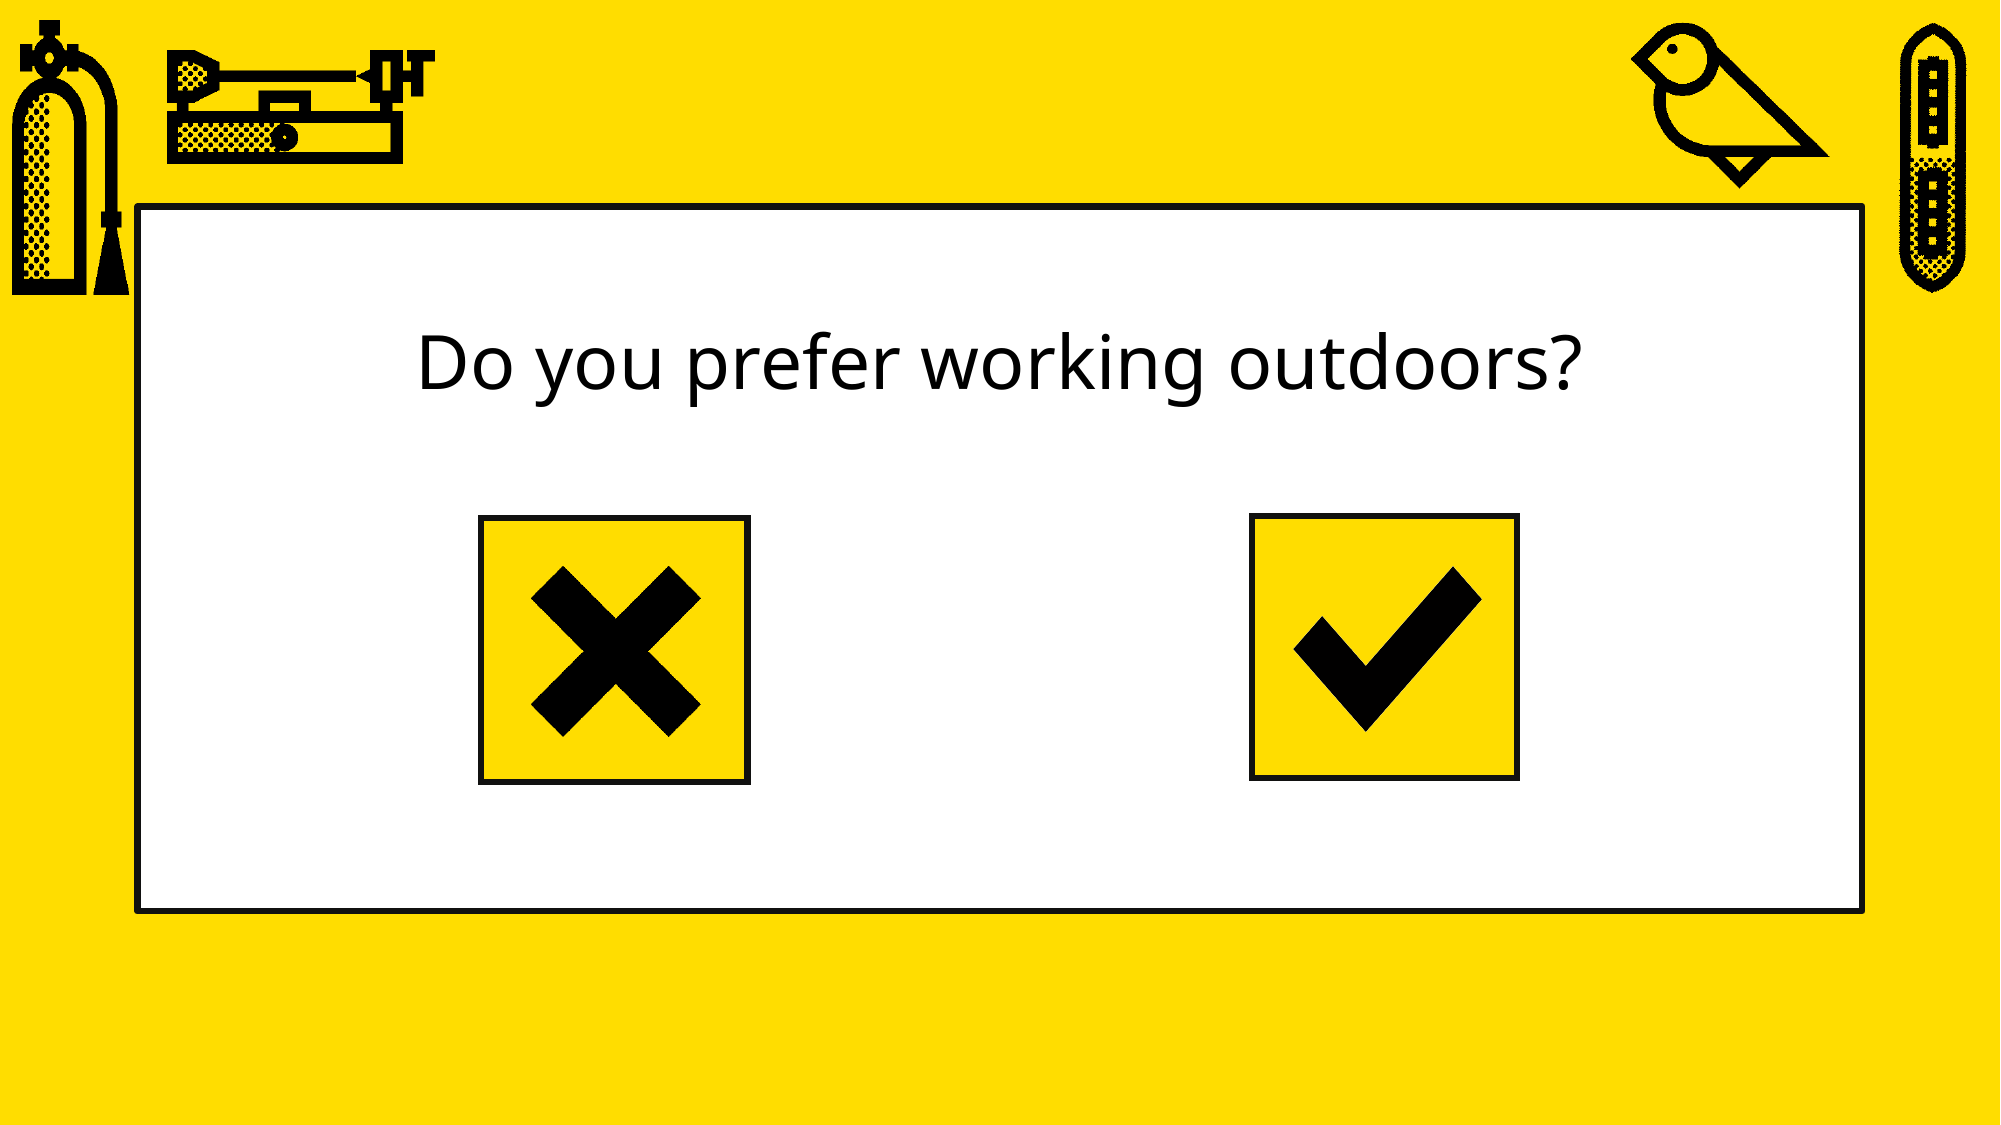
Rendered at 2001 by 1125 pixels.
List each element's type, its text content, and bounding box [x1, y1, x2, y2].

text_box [480, 517, 748, 783]
text_box Do you prefer working outdoors? [137, 206, 1863, 912]
text_box [469, 517, 480, 783]
picture [0, 0, 456, 365]
picture [1573, 0, 2000, 359]
text_box [1240, 498, 1531, 787]
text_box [1252, 463, 1517, 783]
text_box [748, 517, 760, 783]
